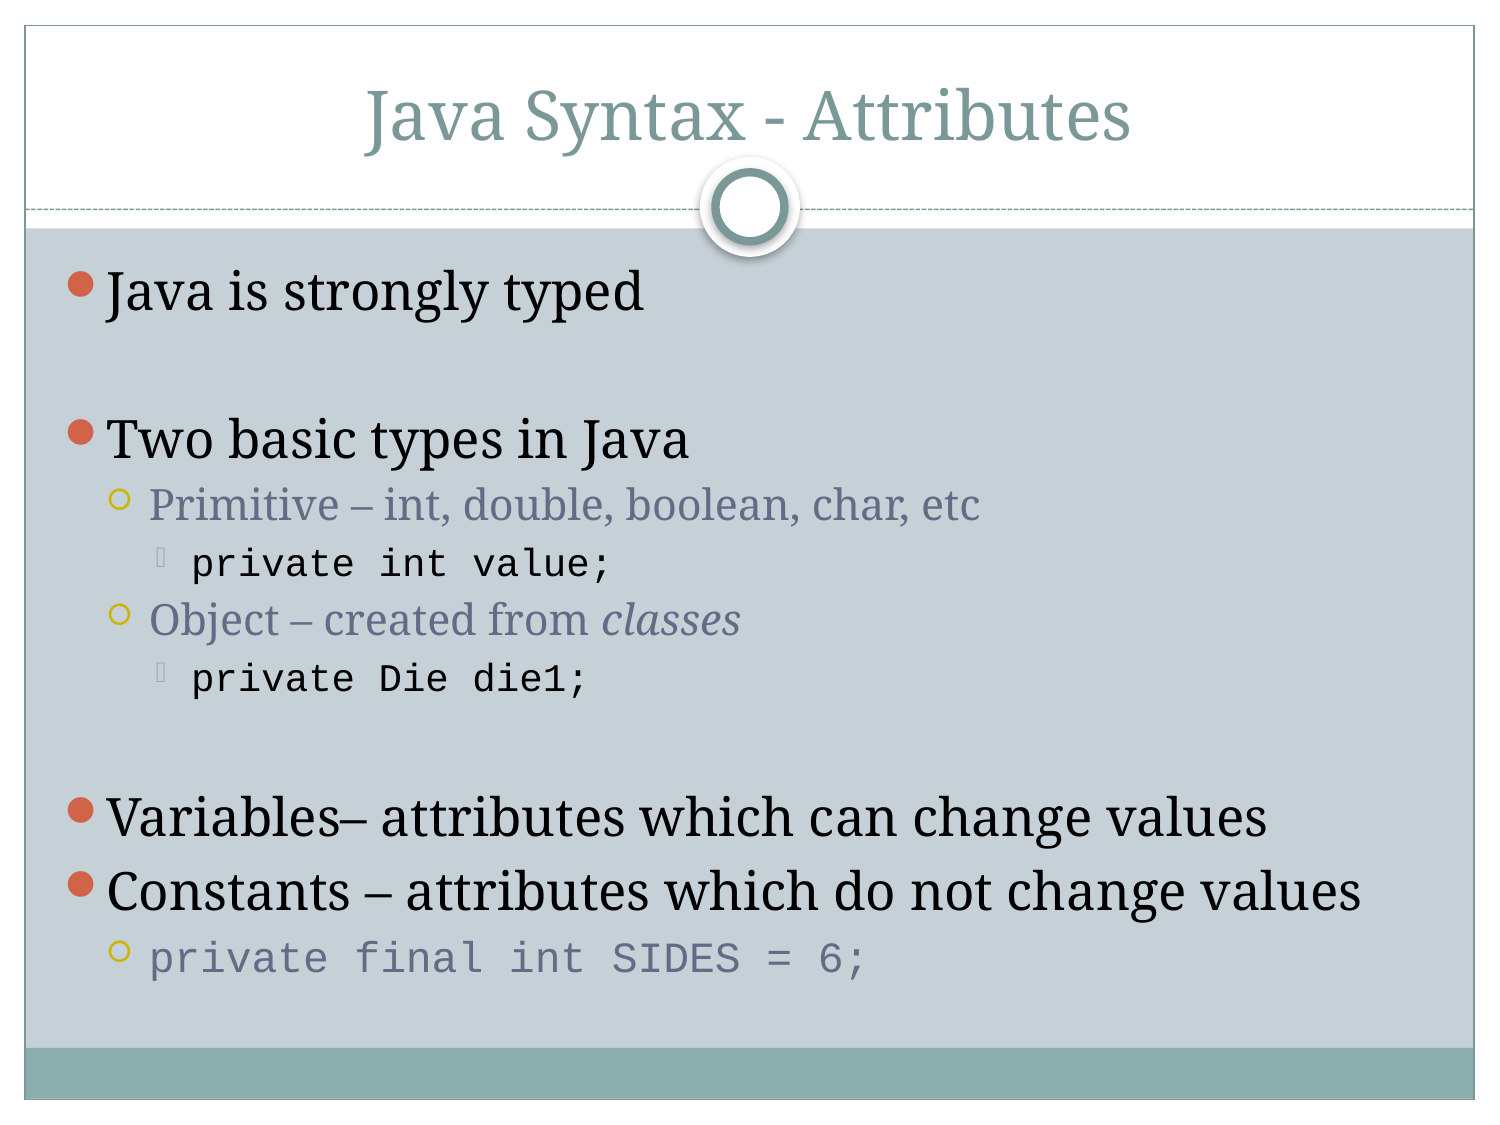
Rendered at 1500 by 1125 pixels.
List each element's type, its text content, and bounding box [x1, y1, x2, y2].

title Java Syntax - Attributes [49, 37, 1450, 162]
list Java is strongly typed Two basic types in Java Primitive – int, double, boolean, char, etc private int value; Object – created from classes private Die die1; Variables– attributes which can change values Constants – attributes which do not change values private final int SIDES = 6; [49, 250, 1445, 1001]
